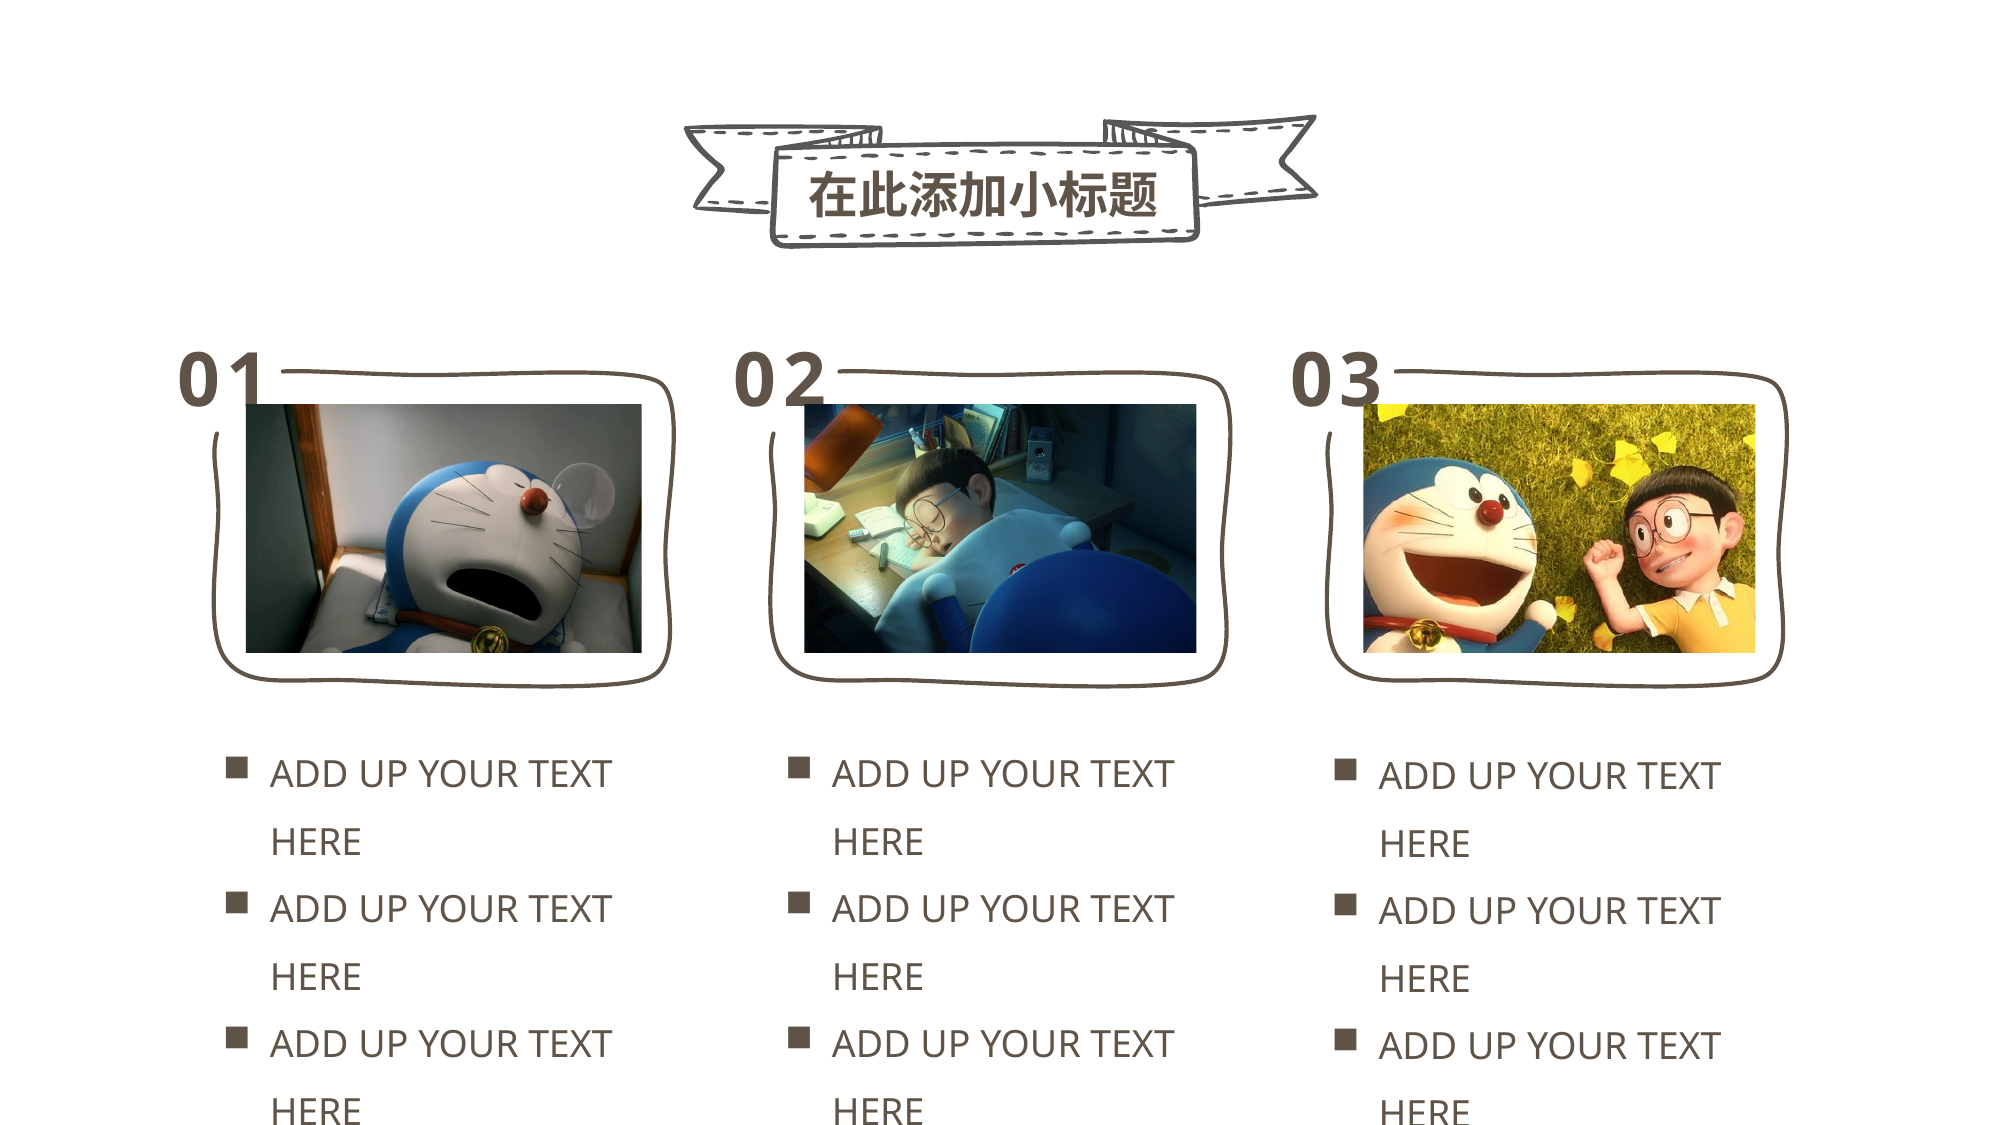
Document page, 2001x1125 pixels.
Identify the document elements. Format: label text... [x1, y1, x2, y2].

text_box ADD UP YOUR TEXT HERE ADD UP YOUR TEXT HERE ADD UP YOUR TEXT HERE [1316, 722, 1789, 1125]
text_box [803, 403, 1197, 654]
text_box ADD UP YOUR TEXT HERE ADD UP YOUR TEXT HERE ADD UP YOUR TEXT HERE [770, 720, 1242, 1125]
text_box ADD UP YOUR TEXT HERE ADD UP YOUR TEXT HERE ADD UP YOUR TEXT HERE [208, 720, 680, 1125]
text_box [769, 370, 1232, 688]
text_box [1362, 403, 1756, 654]
text_box [1325, 370, 1788, 688]
text_box [245, 404, 643, 654]
text_box 03 [1270, 324, 1403, 430]
text_box 01 [157, 324, 290, 430]
text_box 02 [713, 324, 847, 430]
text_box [683, 114, 1320, 250]
text_box [212, 370, 675, 688]
